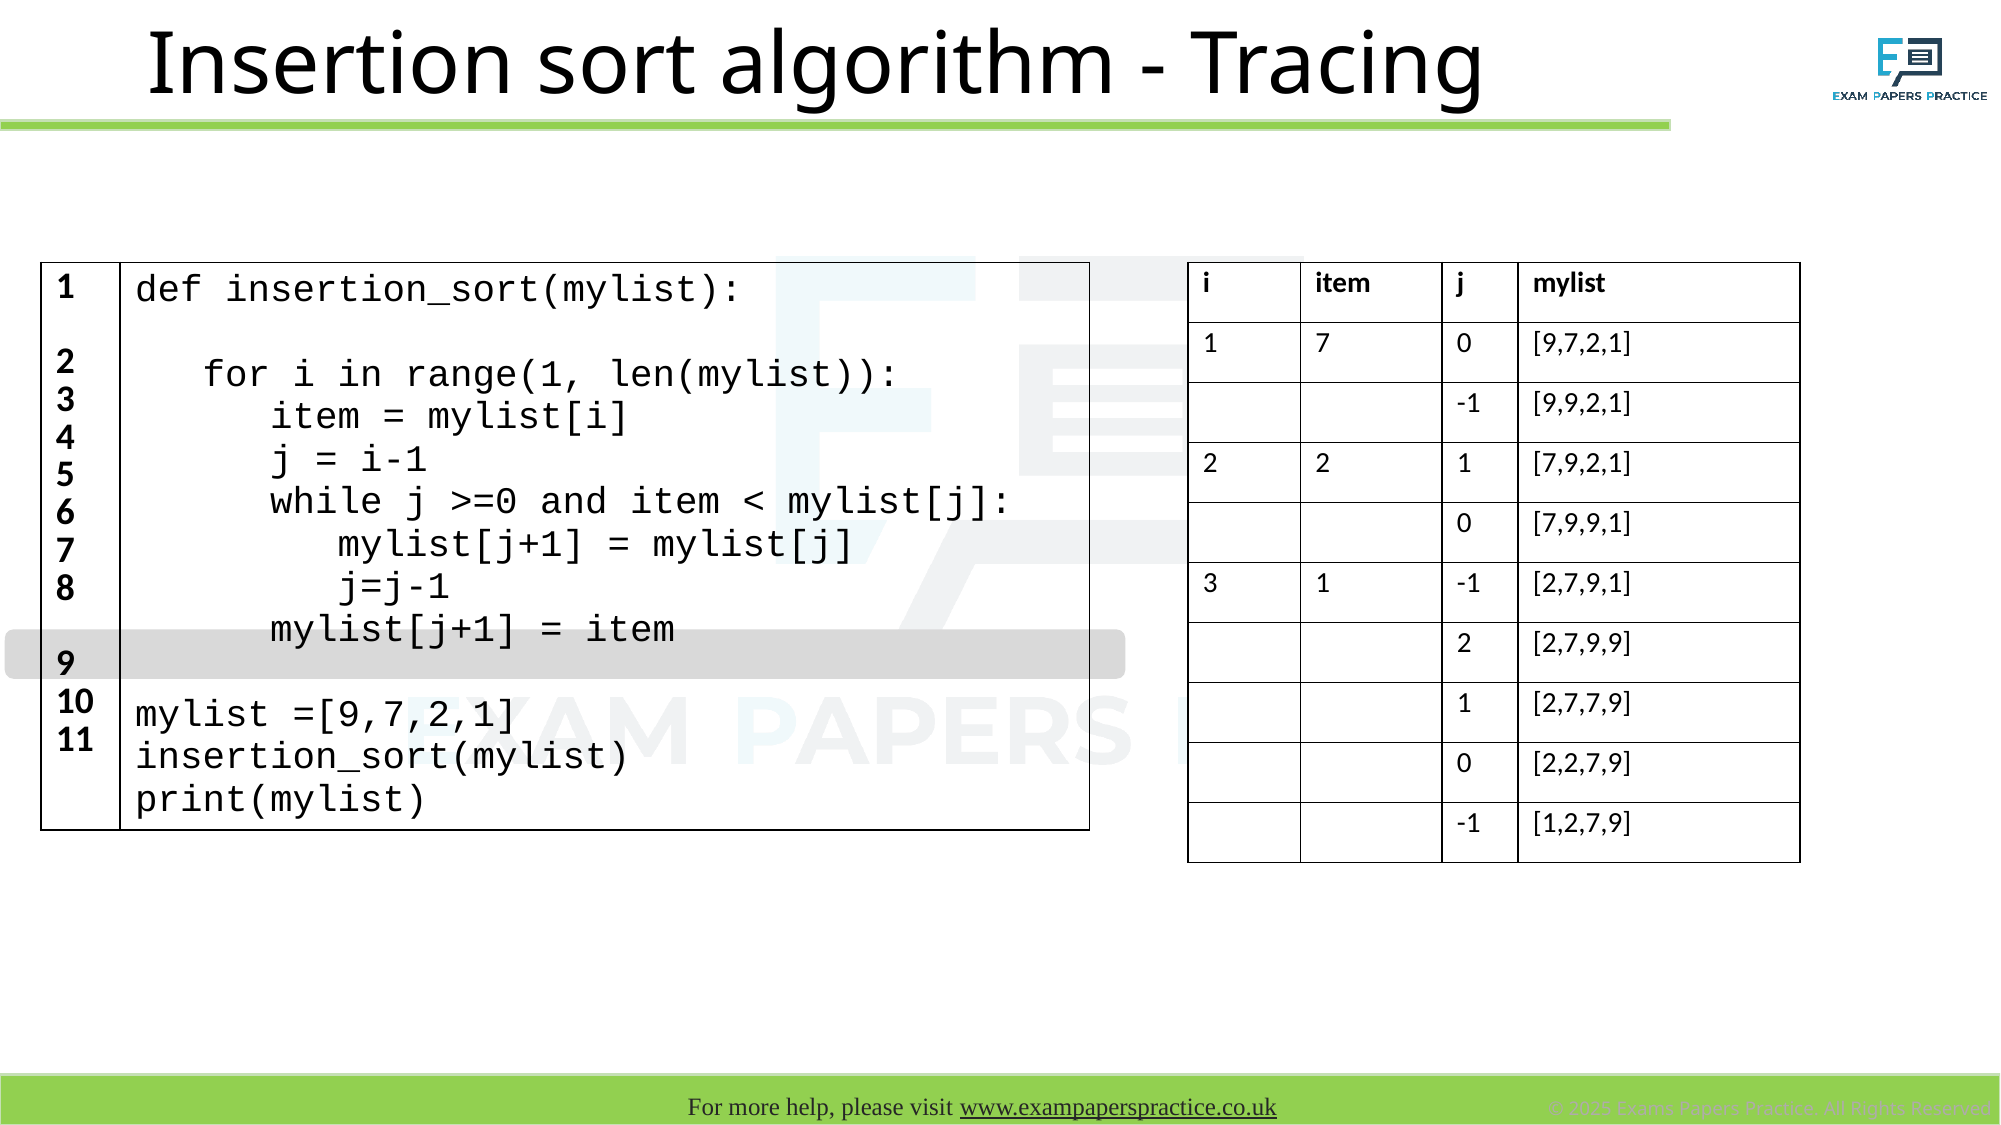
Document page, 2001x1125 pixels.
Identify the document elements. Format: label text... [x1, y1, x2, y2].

table_header j [1443, 263, 1517, 322]
table_header def insertion_sort(mylist): for i in range(1, len(mylist)): item = mylist[i] j = i-1 while j >=0 and item < mylist[j]: mylist[j+1] = mylist[j] j=j-1 mylist[j+1] = item mylist =[9,7,2,1] insertion_sort(mylist) print(mylist) [121, 263, 1089, 829]
table_cell [1301, 683, 1441, 742]
table_header 1 2 3 4 5 6 7 8 9 10 11 [42, 263, 119, 829]
table_cell [2,2,7,9] [1519, 743, 1799, 802]
table_cell 7 [1301, 323, 1441, 382]
table_cell [1301, 383, 1441, 442]
text_box [1090, 629, 1126, 679]
text_box [4, 629, 40, 679]
table_cell [1189, 683, 1300, 742]
table_cell [1301, 743, 1441, 802]
table_cell 2 [1301, 443, 1441, 502]
table_cell [9,9,2,1] [1519, 383, 1799, 442]
table_cell [1,2,7,9] [1519, 803, 1799, 862]
table_cell [2,7,9,9] [1519, 623, 1799, 682]
table_cell -1 [1443, 563, 1517, 622]
table_cell 3 [1189, 563, 1300, 622]
table_cell 0 [1443, 503, 1517, 562]
table_cell [1301, 623, 1441, 682]
table_cell 0 [1443, 743, 1517, 802]
table_cell 0 [1443, 323, 1517, 382]
table_cell 1 [1301, 563, 1441, 622]
table_cell [1301, 503, 1441, 562]
table_cell 2 [1189, 443, 1300, 502]
table_cell 2 [1443, 623, 1517, 682]
table_cell [1189, 803, 1300, 862]
table_cell [1189, 383, 1300, 442]
table_cell [7,9,9,1] [1519, 503, 1799, 562]
table_cell [1189, 743, 1300, 802]
table_cell [9,7,2,1] [1519, 323, 1799, 382]
table_cell -1 [1443, 383, 1517, 442]
table_header i [1189, 263, 1300, 322]
table_cell 1 [1443, 683, 1517, 742]
table_header item [1301, 263, 1441, 322]
table_cell -1 [1443, 803, 1517, 862]
table_cell [1301, 803, 1441, 862]
table_cell [1189, 503, 1300, 562]
table_cell [2,7,9,1] [1519, 563, 1799, 622]
table_cell [1189, 623, 1300, 682]
table_cell 1 [1189, 323, 1300, 382]
table_cell 1 [1443, 443, 1517, 502]
table_cell [7,9,2,1] [1519, 443, 1799, 502]
table_cell [2,7,7,9] [1519, 683, 1799, 742]
title Insertion sort algorithm - Tracing [132, 11, 1858, 121]
table_header mylist [1519, 263, 1799, 322]
